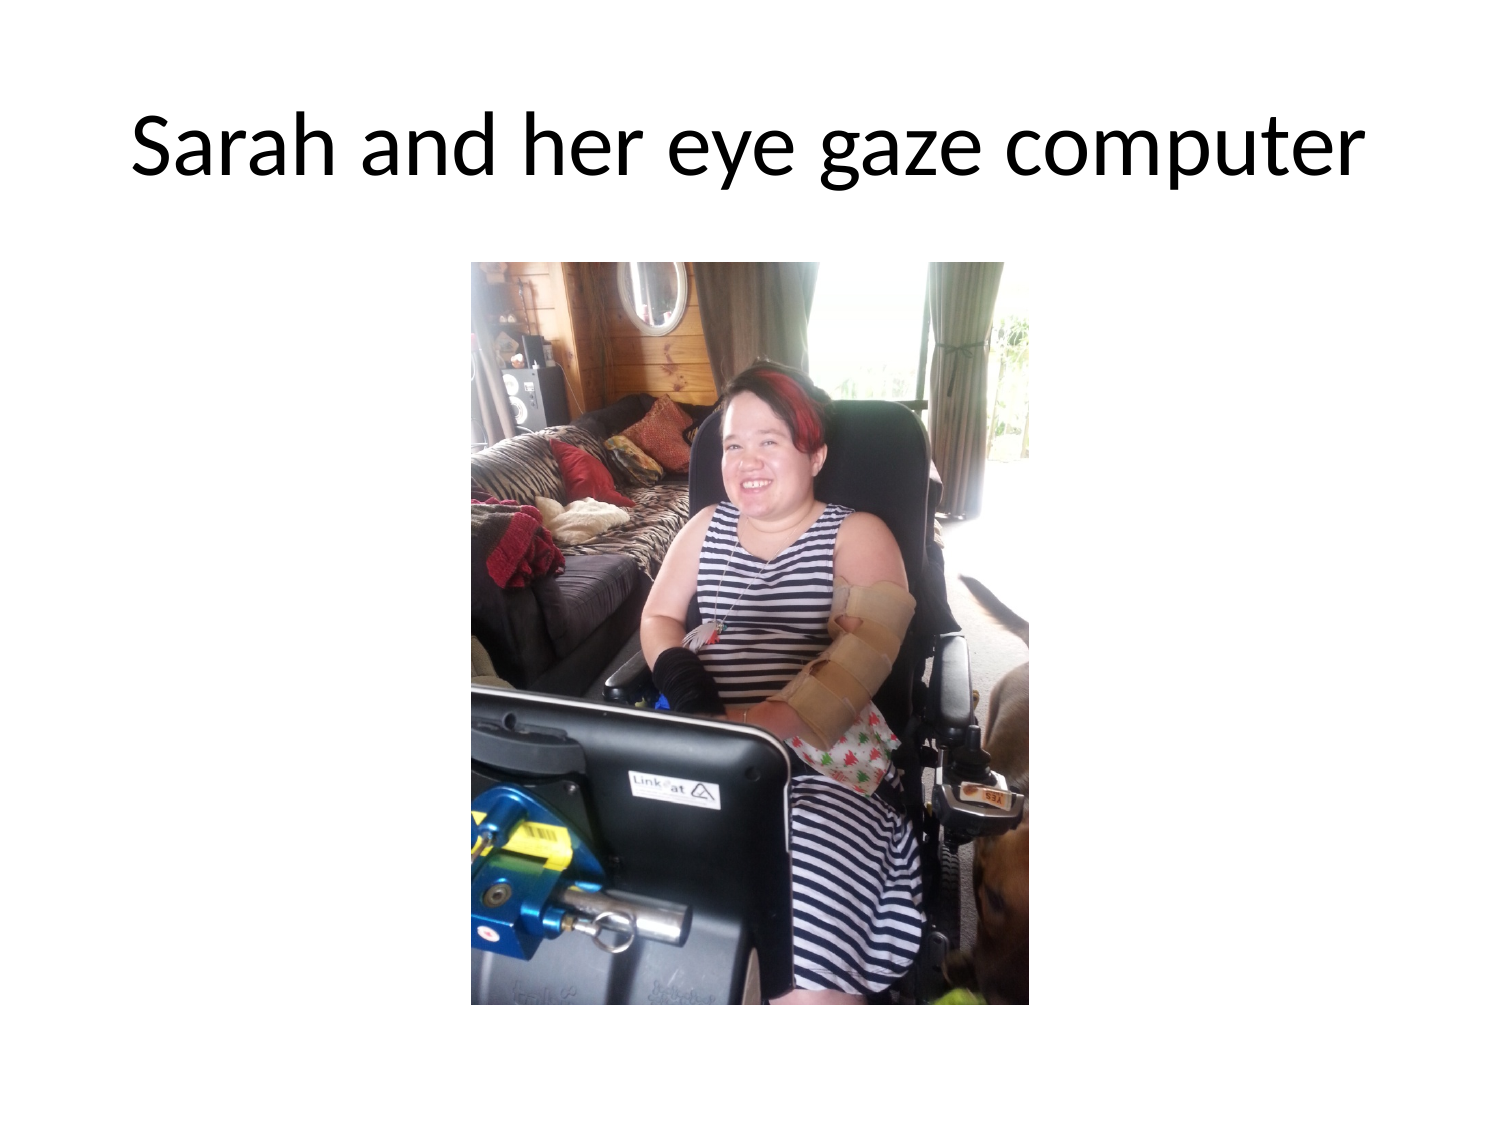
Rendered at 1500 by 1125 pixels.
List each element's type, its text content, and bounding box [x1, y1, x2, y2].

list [471, 262, 1029, 1006]
title Sarah and her eye gaze computer [75, 45, 1425, 233]
